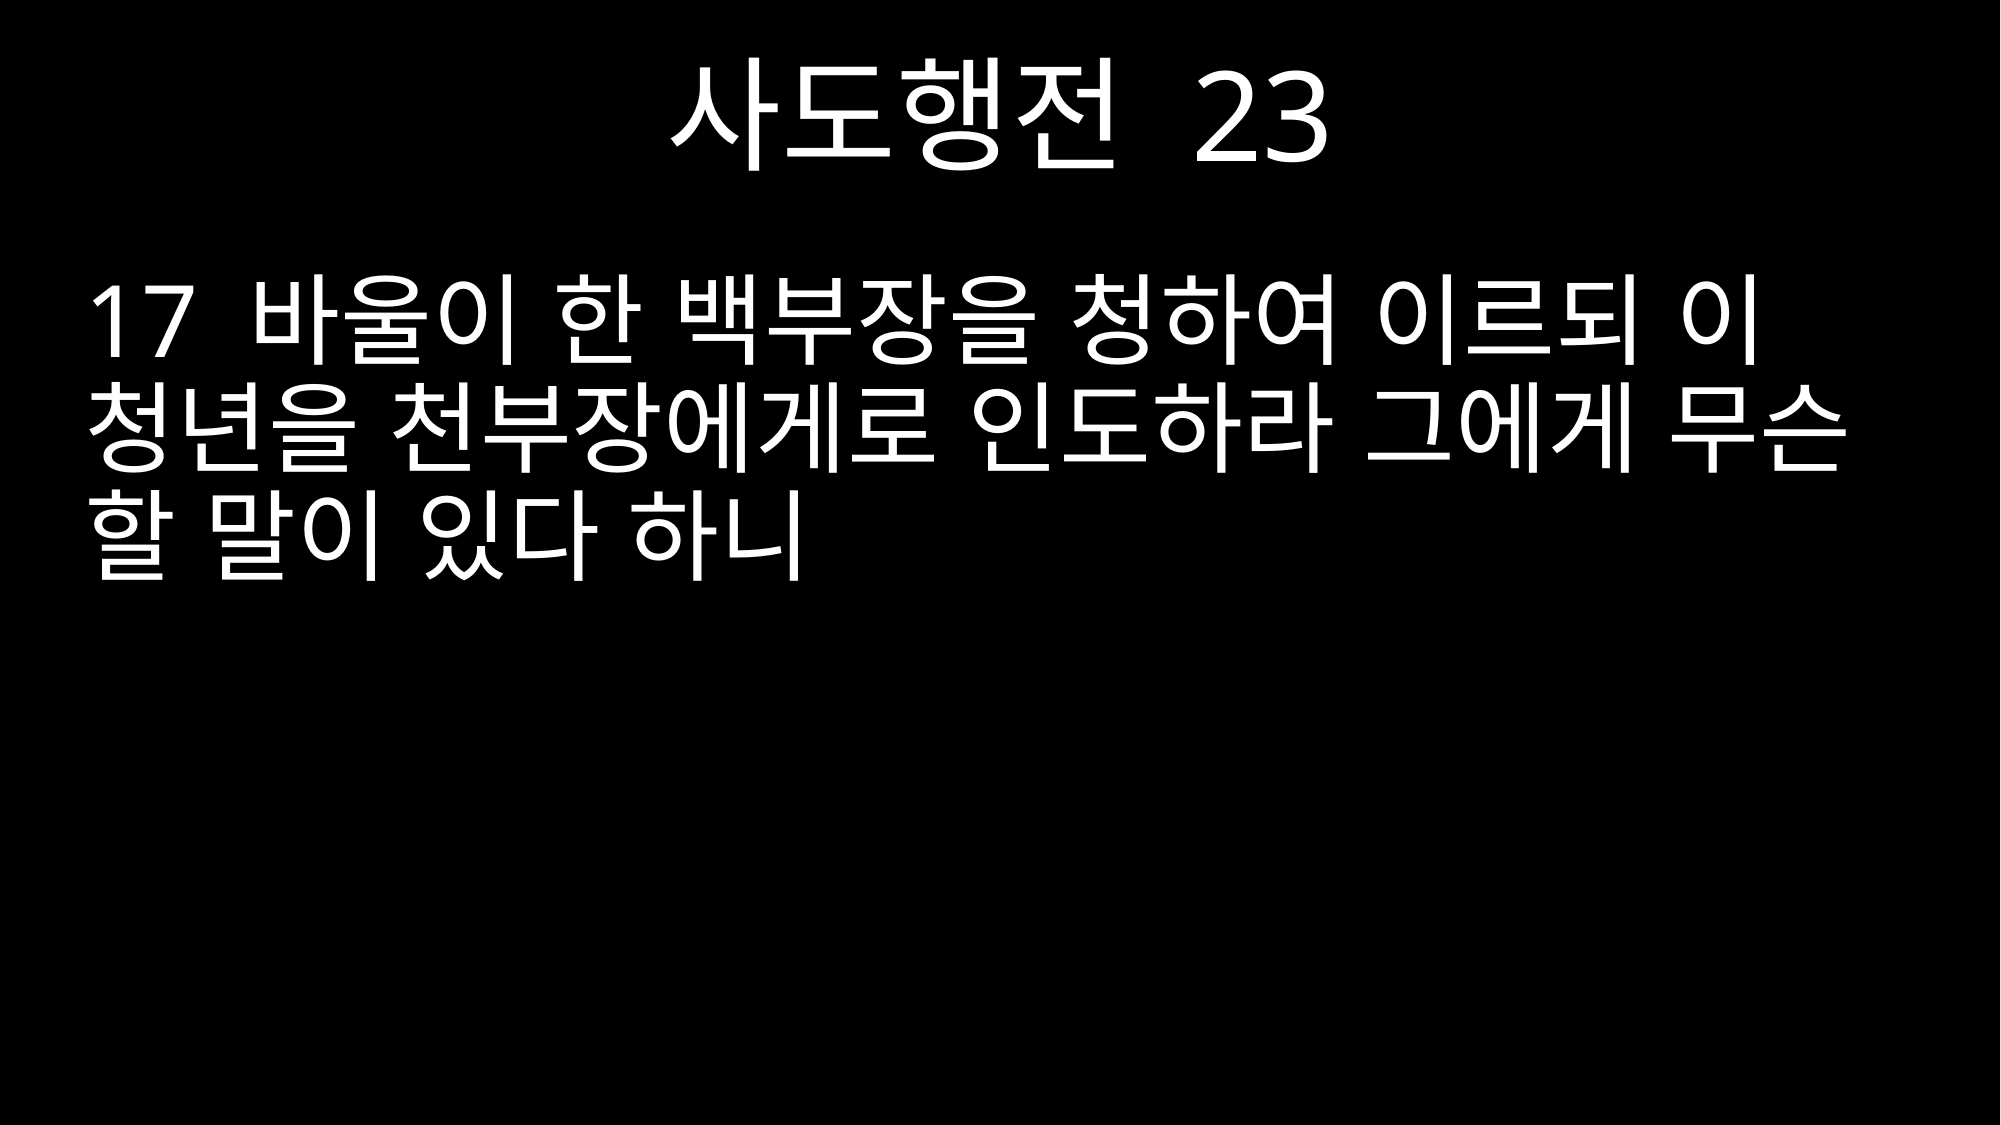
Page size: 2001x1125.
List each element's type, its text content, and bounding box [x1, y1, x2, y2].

footer 사도행전 23 [0, 32, 2000, 192]
picture [0, 0, 2001, 1125]
list 17 바울이 한 백부장을 청하여 이르되 이 청년을 천부장에게로 인도하라 그에게 무슨 할 말이 있다 하니 [69, 263, 1953, 423]
